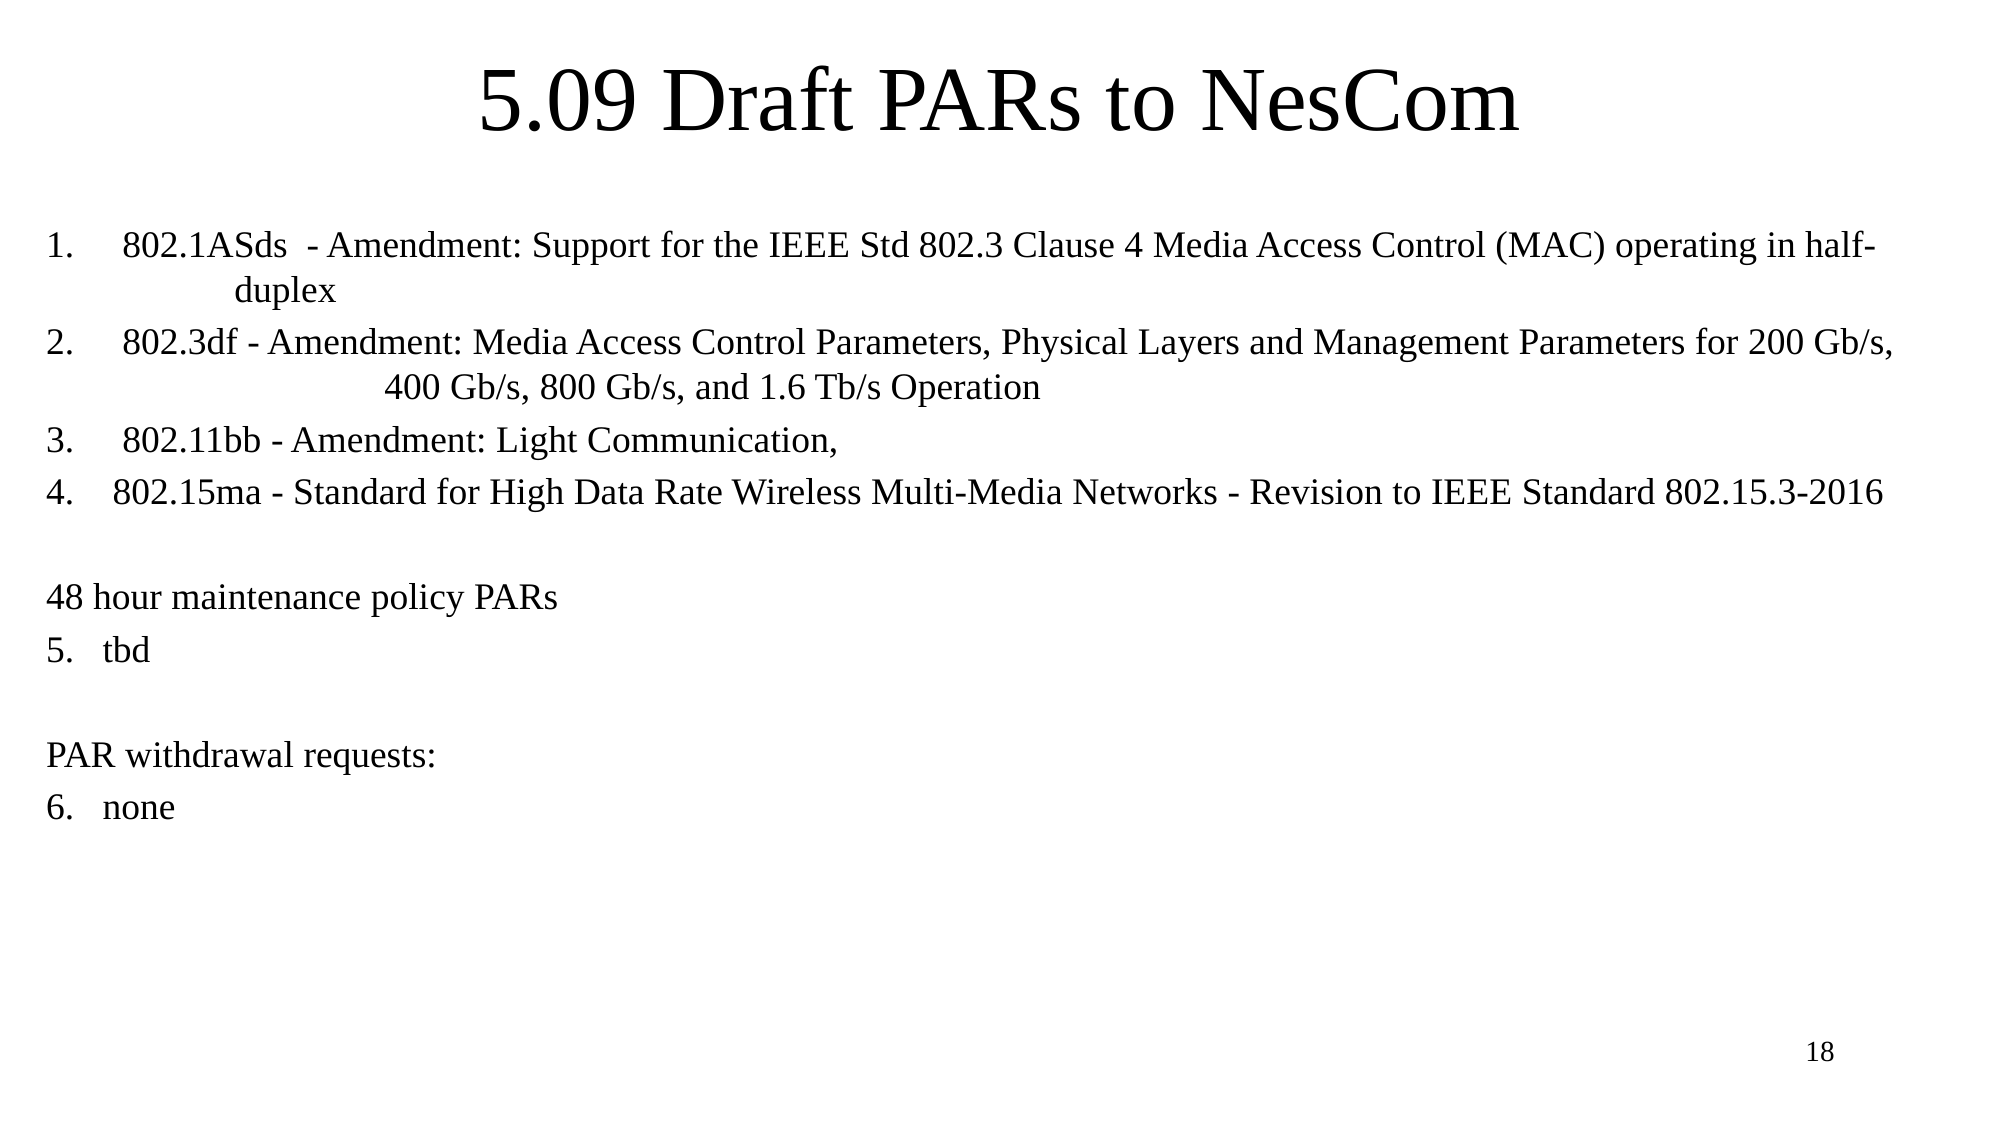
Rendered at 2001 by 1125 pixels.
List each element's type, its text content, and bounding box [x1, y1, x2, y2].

list 802.1ASds - Amendment: Support for the IEEE Std 802.3 Clause 4 Media Access Control (MAC) operating in half- duplex 802.3df - Amendment: Media Access Control Parameters, Physical Layers and Management Parameters for 200 Gb/s, 400 Gb/s, 800 Gb/s, and 1.6 Tb/s Operation 802.11bb - Amendment: Light Communication, 802.15ma - Standard for High Data Rate Wireless Multi-Media Networks - Revision to IEEE Standard 802.15.3-2016 48 hour maintenance policy PARs tbd PAR withdrawal requests: none [30, 212, 1969, 888]
title 5.09 Draft PARs to NesCom [362, 0, 1638, 188]
slide_number 18 [1433, 1024, 1851, 1101]
